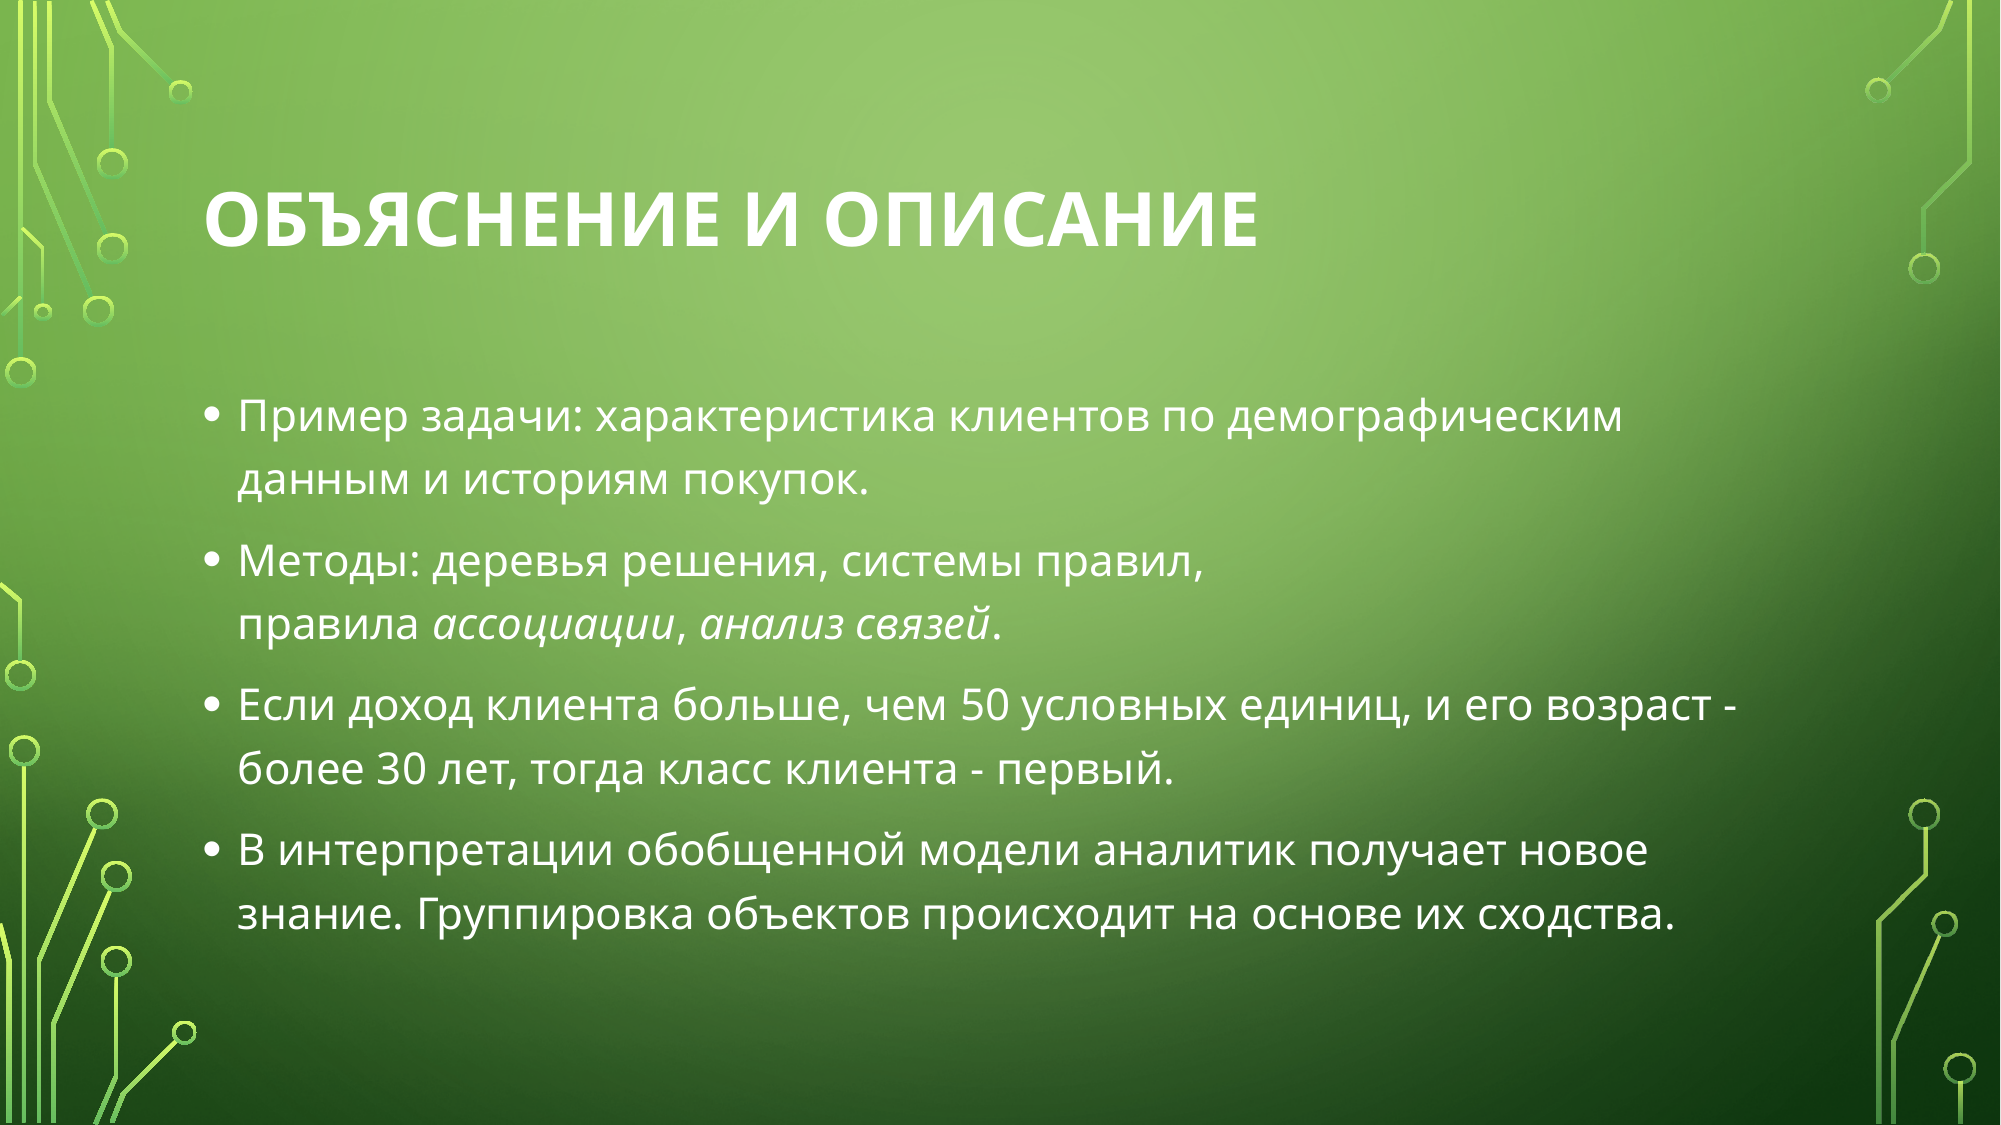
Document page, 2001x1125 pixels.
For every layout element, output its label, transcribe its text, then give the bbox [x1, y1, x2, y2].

title Объяснение и описание [187, 101, 1813, 344]
list Пример задачи: характеристика клиентов по демографическим данным и историям покупок. Методы: деревья решения, системы правил, правила ассоциации, анализ связей. Если доход клиента больше, чем 50 условных единиц, и его возраст - более 30 лет, тогда класс клиента - первый. В интерпретации обобщенной модели аналитик получает новое знание. Группировка объектов происходит на основе их сходства. [187, 369, 1813, 950]
